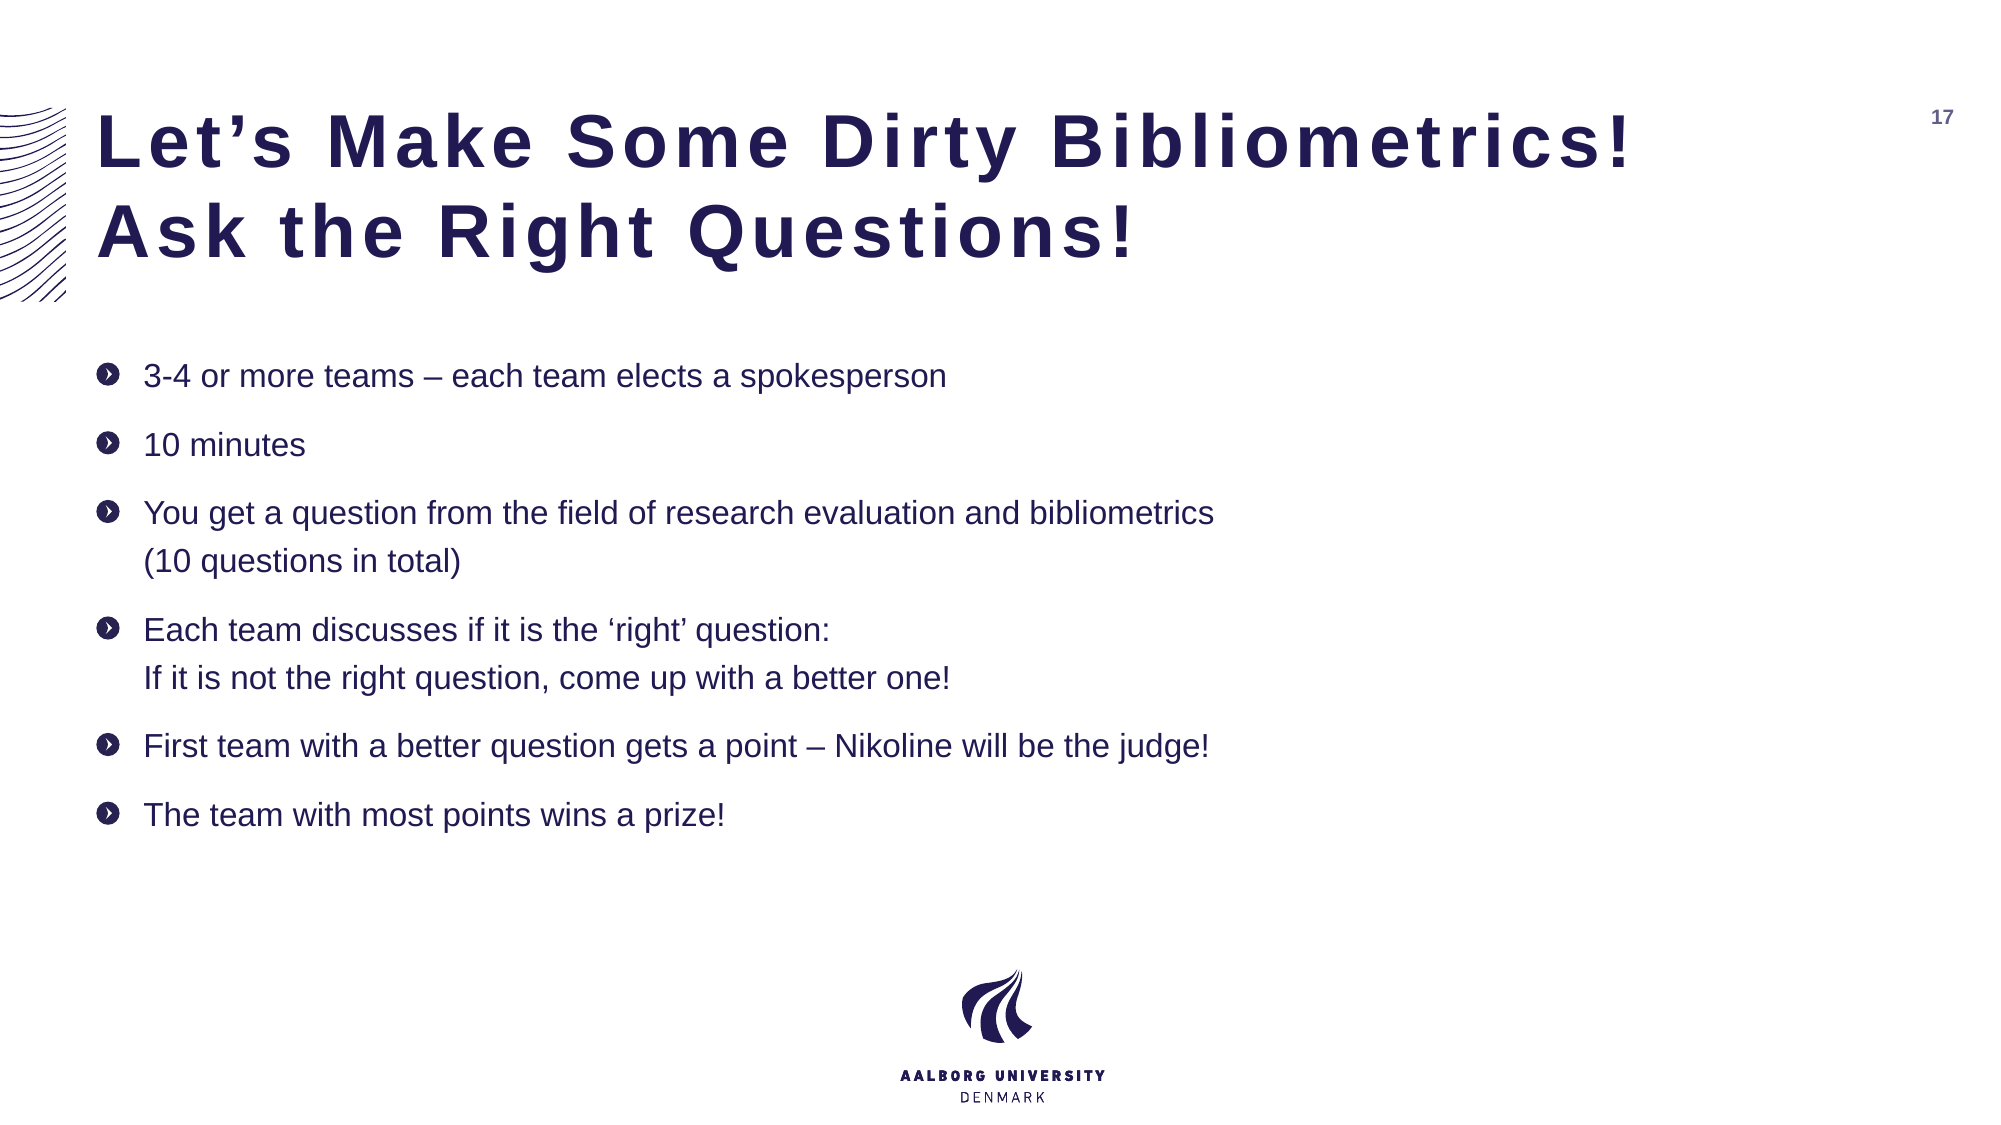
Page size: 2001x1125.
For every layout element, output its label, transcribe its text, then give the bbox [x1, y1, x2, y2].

title Let’s Make Some Dirty Bibliometrics! Ask the Right Questions! [96, 60, 1780, 303]
list 3-4 or more teams – each team elects a spokesperson 10 minutes You get a question from the field of research evaluation and bibliometrics (10 questions in total) Each team discusses if it is the ‘right’ question: If it is not the right question, come up with a better one! First team with a better question gets a point – Nikoline will be the judge! The team with most points wins a prize! [96, 338, 1861, 947]
slide_number 17 [1860, 97, 1954, 135]
